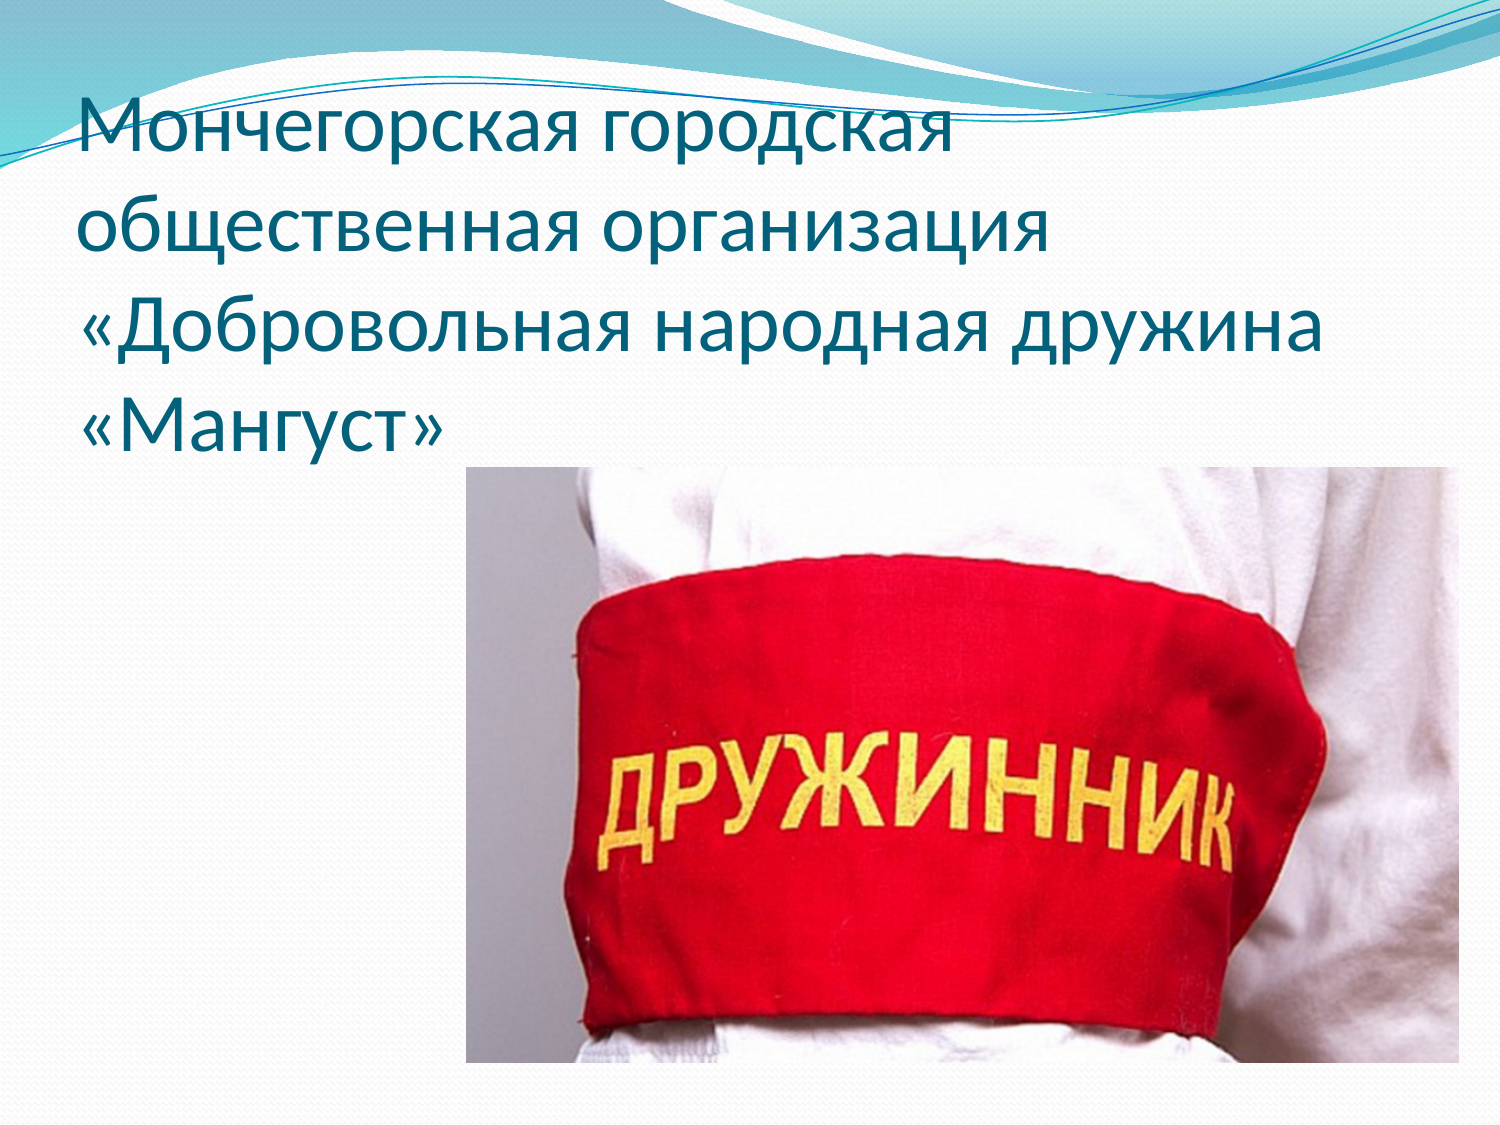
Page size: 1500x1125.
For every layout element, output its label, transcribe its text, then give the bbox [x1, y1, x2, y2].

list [466, 467, 1459, 1064]
title Мончегорская городская общественная организация «Добровольная народная дружина «Мангуст» [75, 172, 1425, 468]
